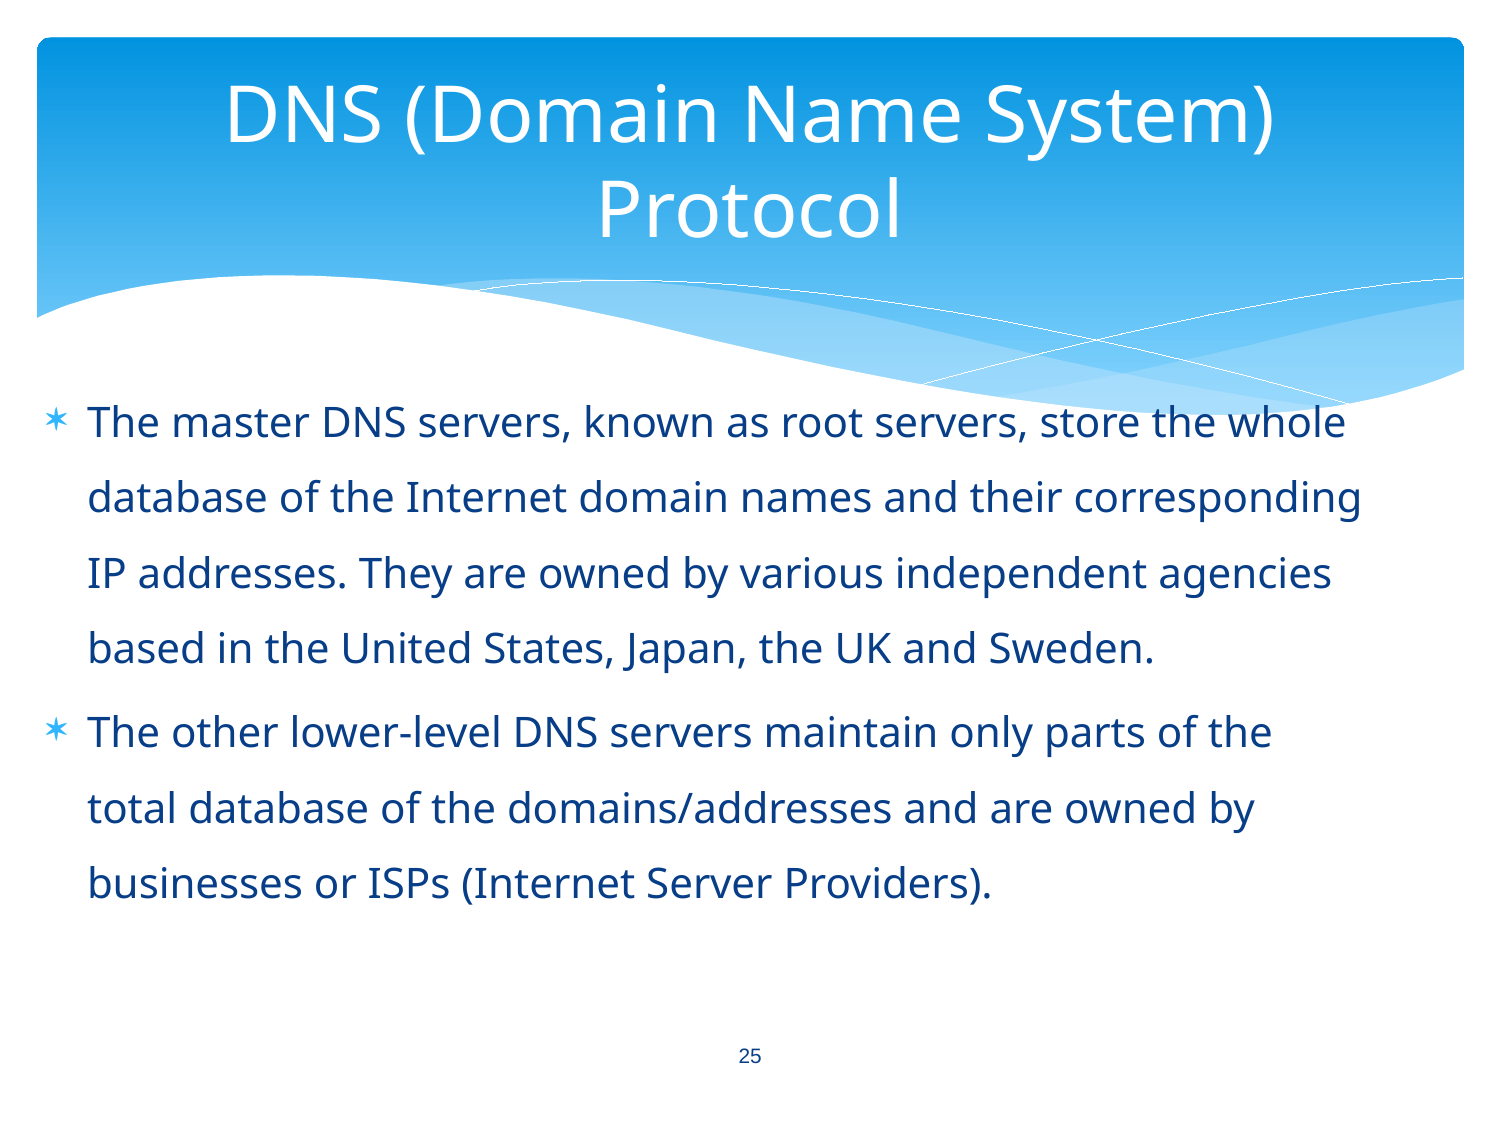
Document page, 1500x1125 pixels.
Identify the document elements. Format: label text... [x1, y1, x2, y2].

title DNS (Domain Name System) Protocol [75, 55, 1425, 261]
slide_number 25 [654, 1025, 846, 1086]
list The master DNS servers, known as root servers, store the whole database of the Internet domain names and their corresponding IP addresses. They are owned by various independent agencies based in the United States, Japan, the UK and Sweden. The other lower-level DNS servers maintain only parts of the total database of the domains/addresses and are owned by businesses or ISPs (Internet Server Providers). [31, 362, 1390, 992]
